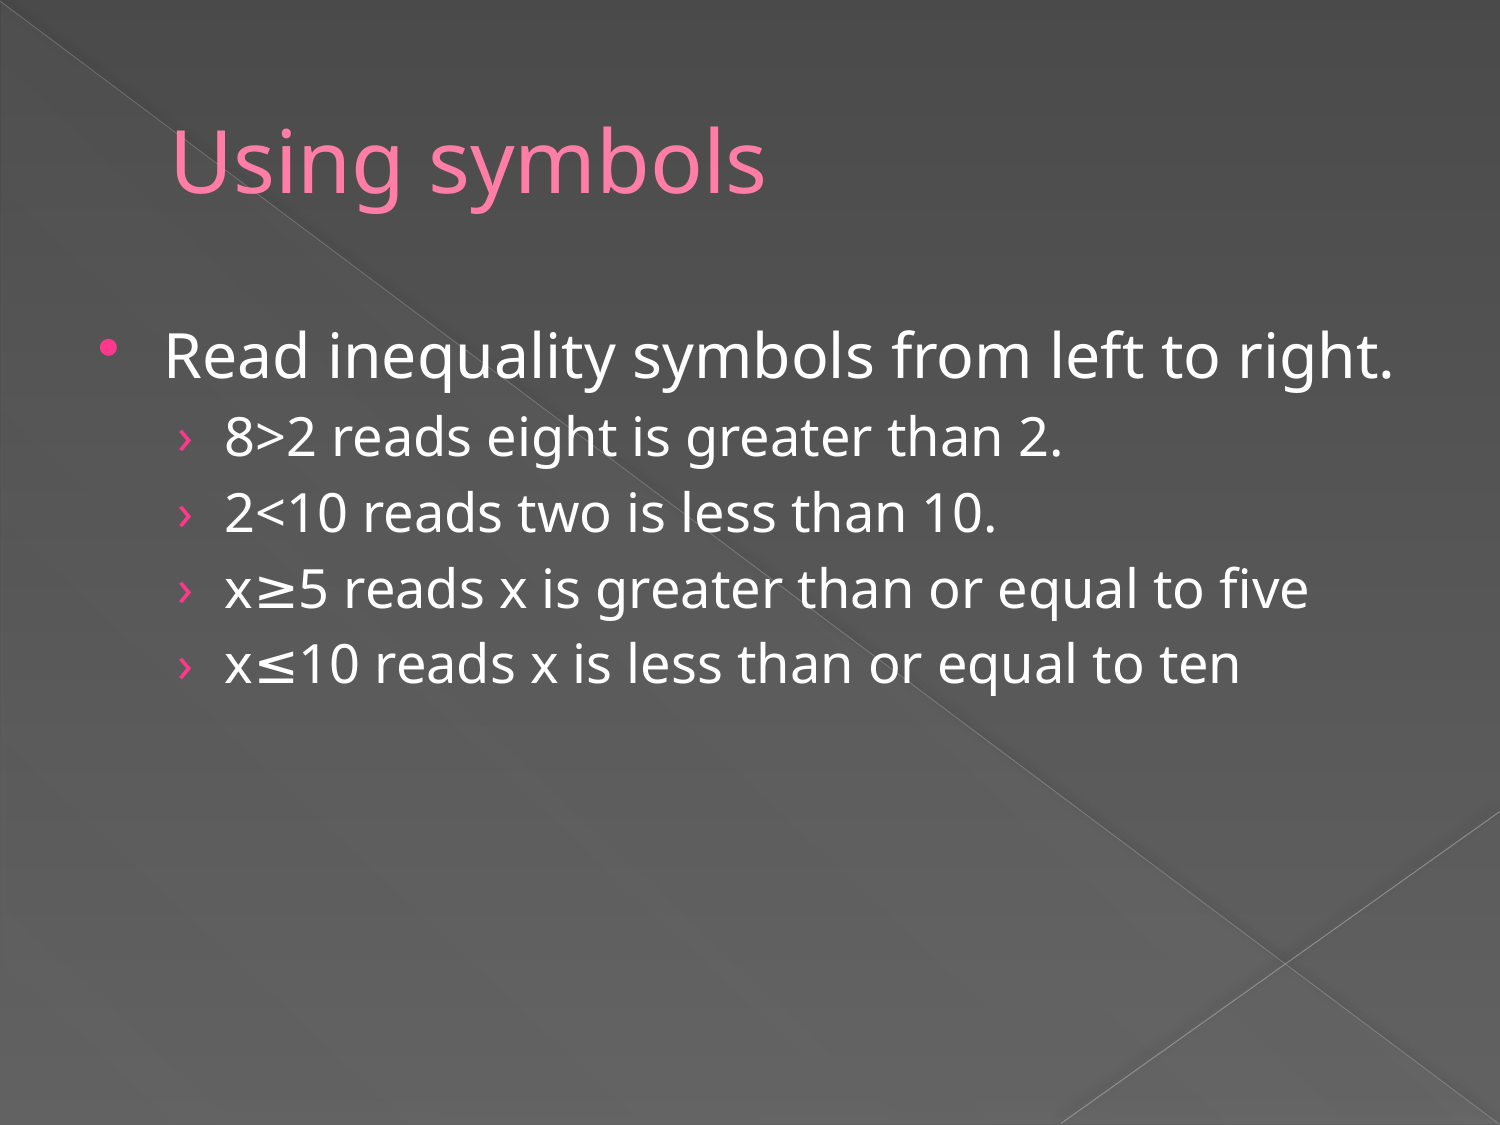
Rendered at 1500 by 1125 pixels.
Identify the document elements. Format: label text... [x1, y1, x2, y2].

title Using symbols [75, 43, 1425, 274]
list Read inequality symbols from left to right. 8>2 reads eight is greater than 2. 2<10 reads two is less than 10. x≥5 reads x is greater than or equal to five x≤10 reads x is less than or equal to ten [75, 308, 1425, 1059]
